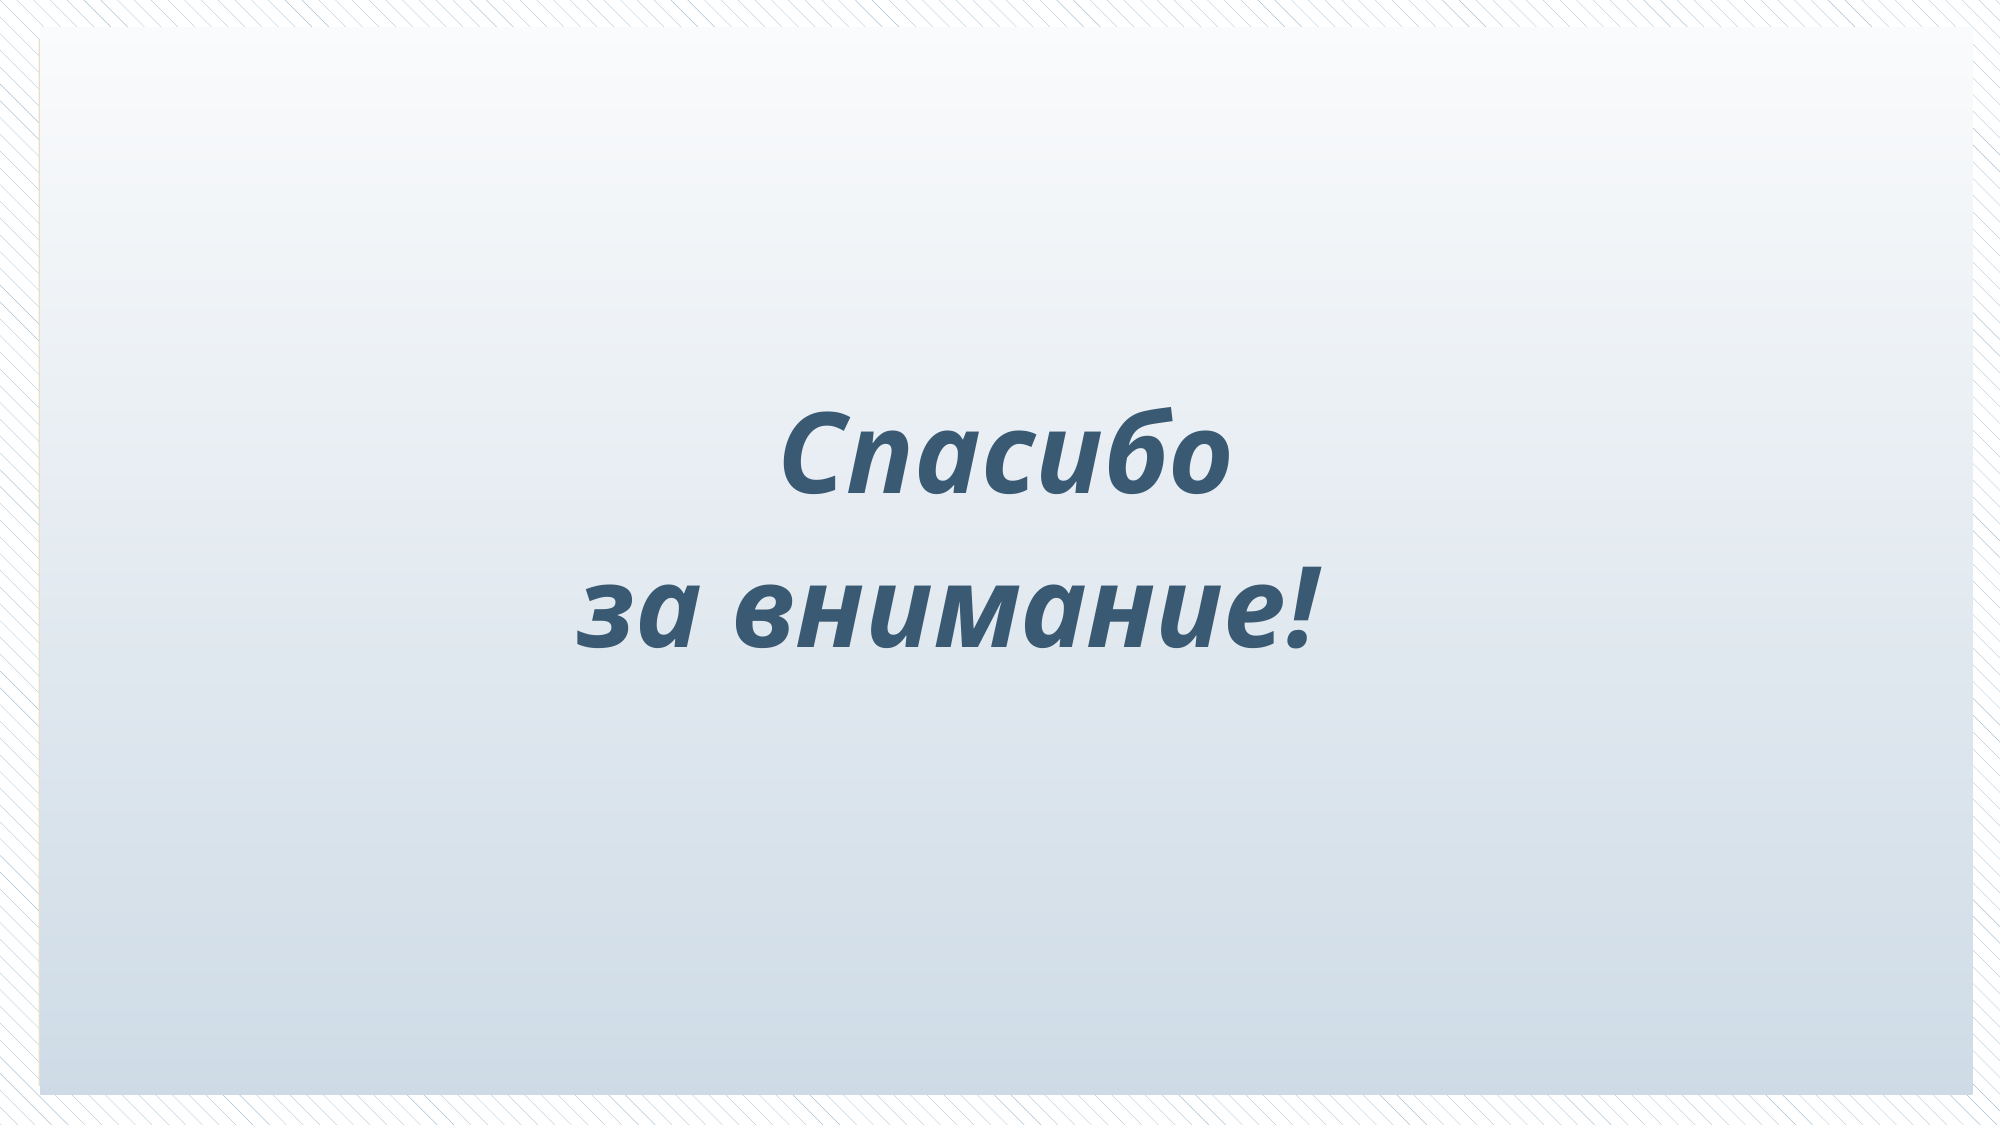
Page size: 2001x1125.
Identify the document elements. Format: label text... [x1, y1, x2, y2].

list Спасибо за внимание! [40, 27, 1973, 1095]
